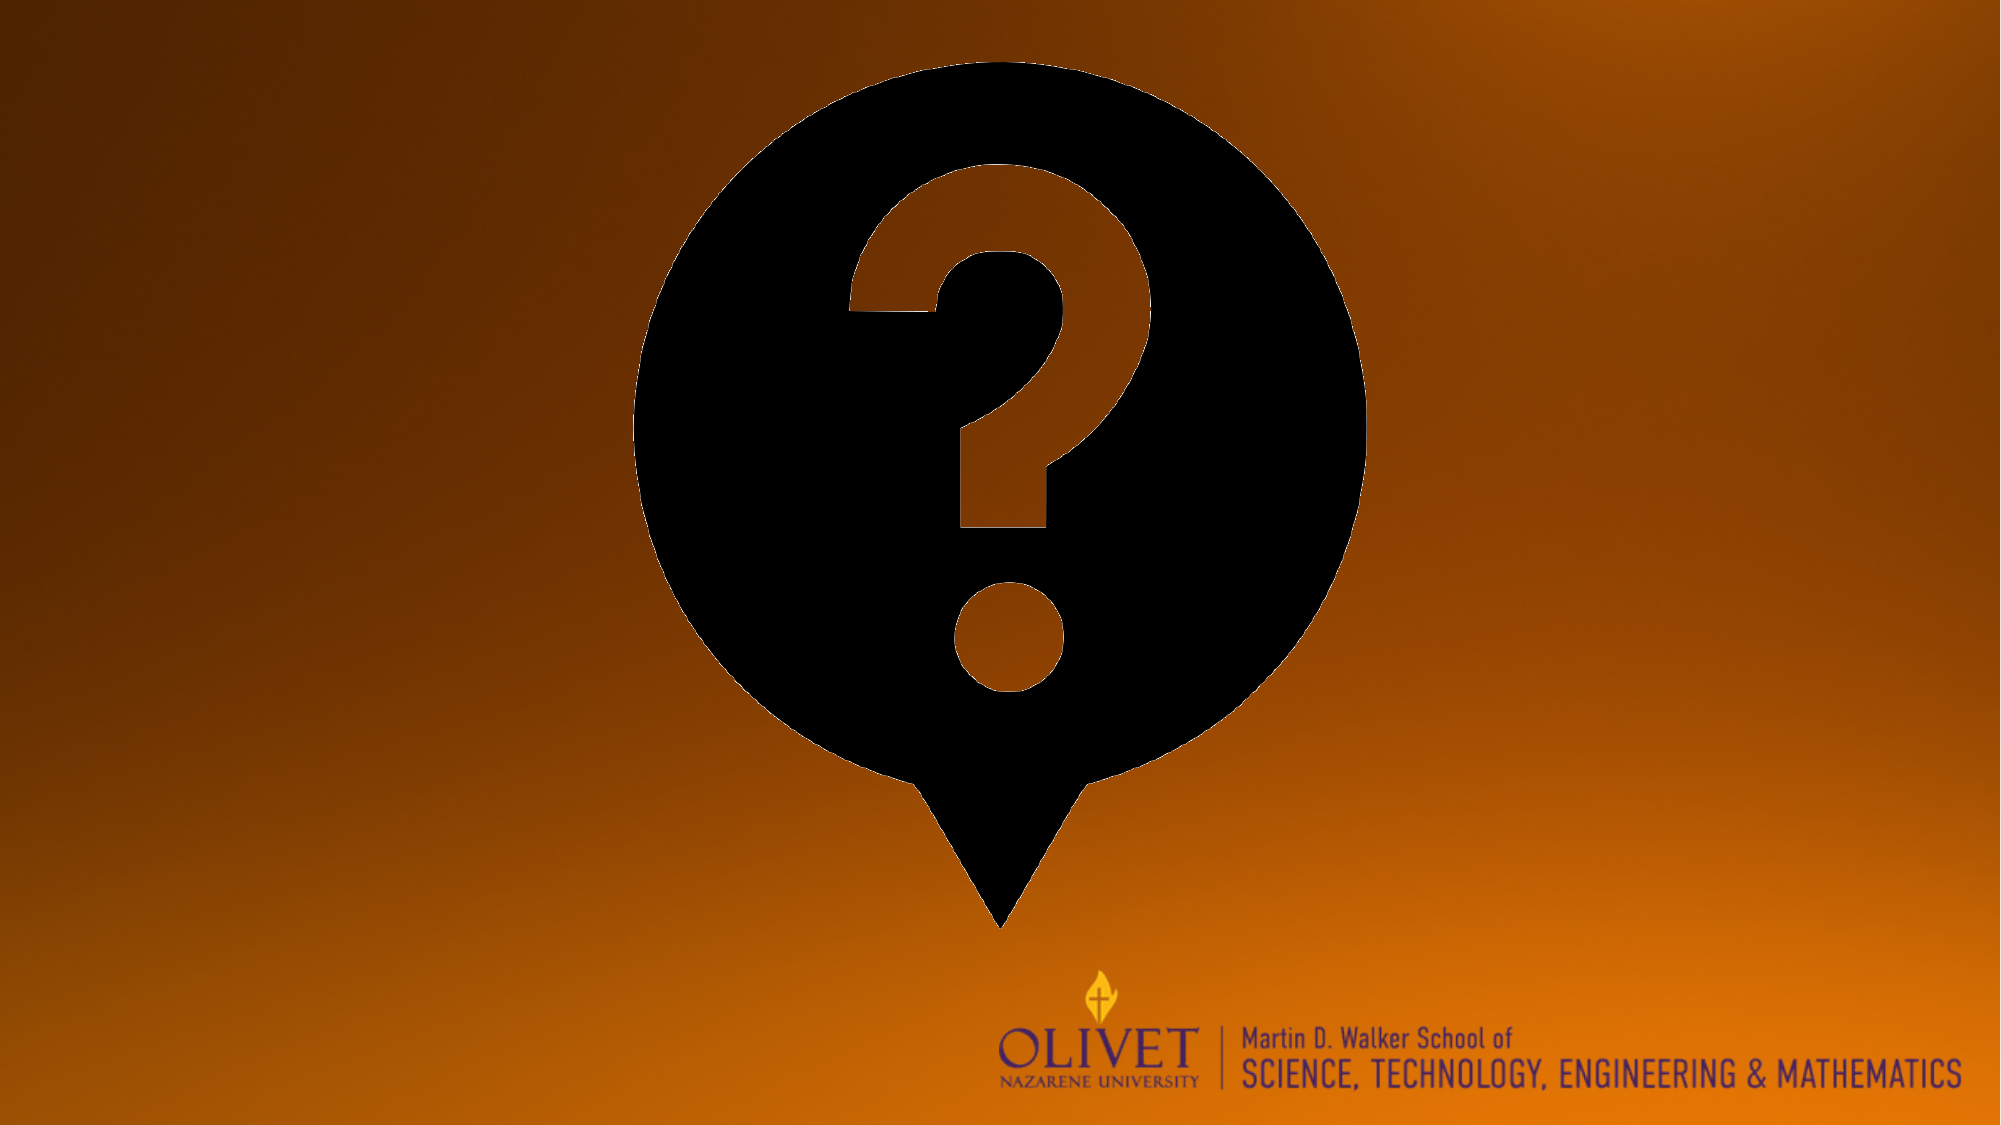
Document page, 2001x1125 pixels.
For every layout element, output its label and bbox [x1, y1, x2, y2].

picture [0, 0, 2001, 1125]
list [633, 62, 1367, 930]
